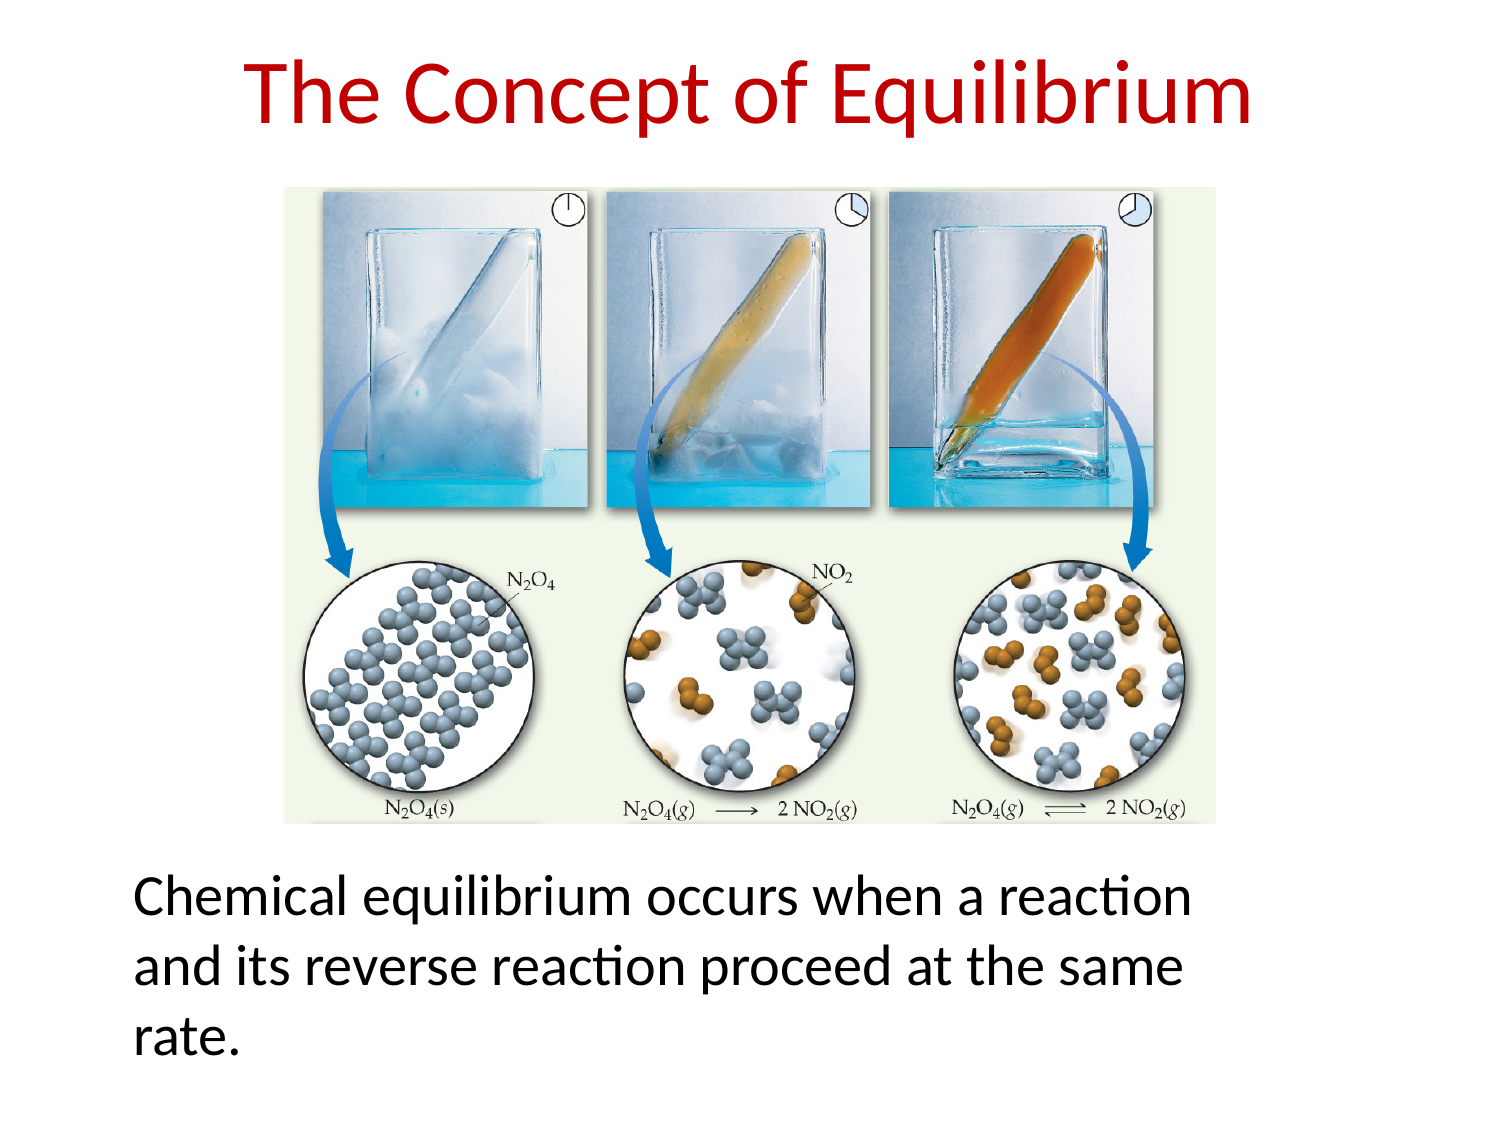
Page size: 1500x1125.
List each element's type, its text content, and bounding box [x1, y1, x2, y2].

text_box Chemical equilibrium occurs when a reaction and its reverse reaction proceed at the same rate. [62, 849, 1275, 1125]
text_box The Concept of Equilibrium [0, 24, 1500, 213]
picture [284, 187, 1216, 824]
